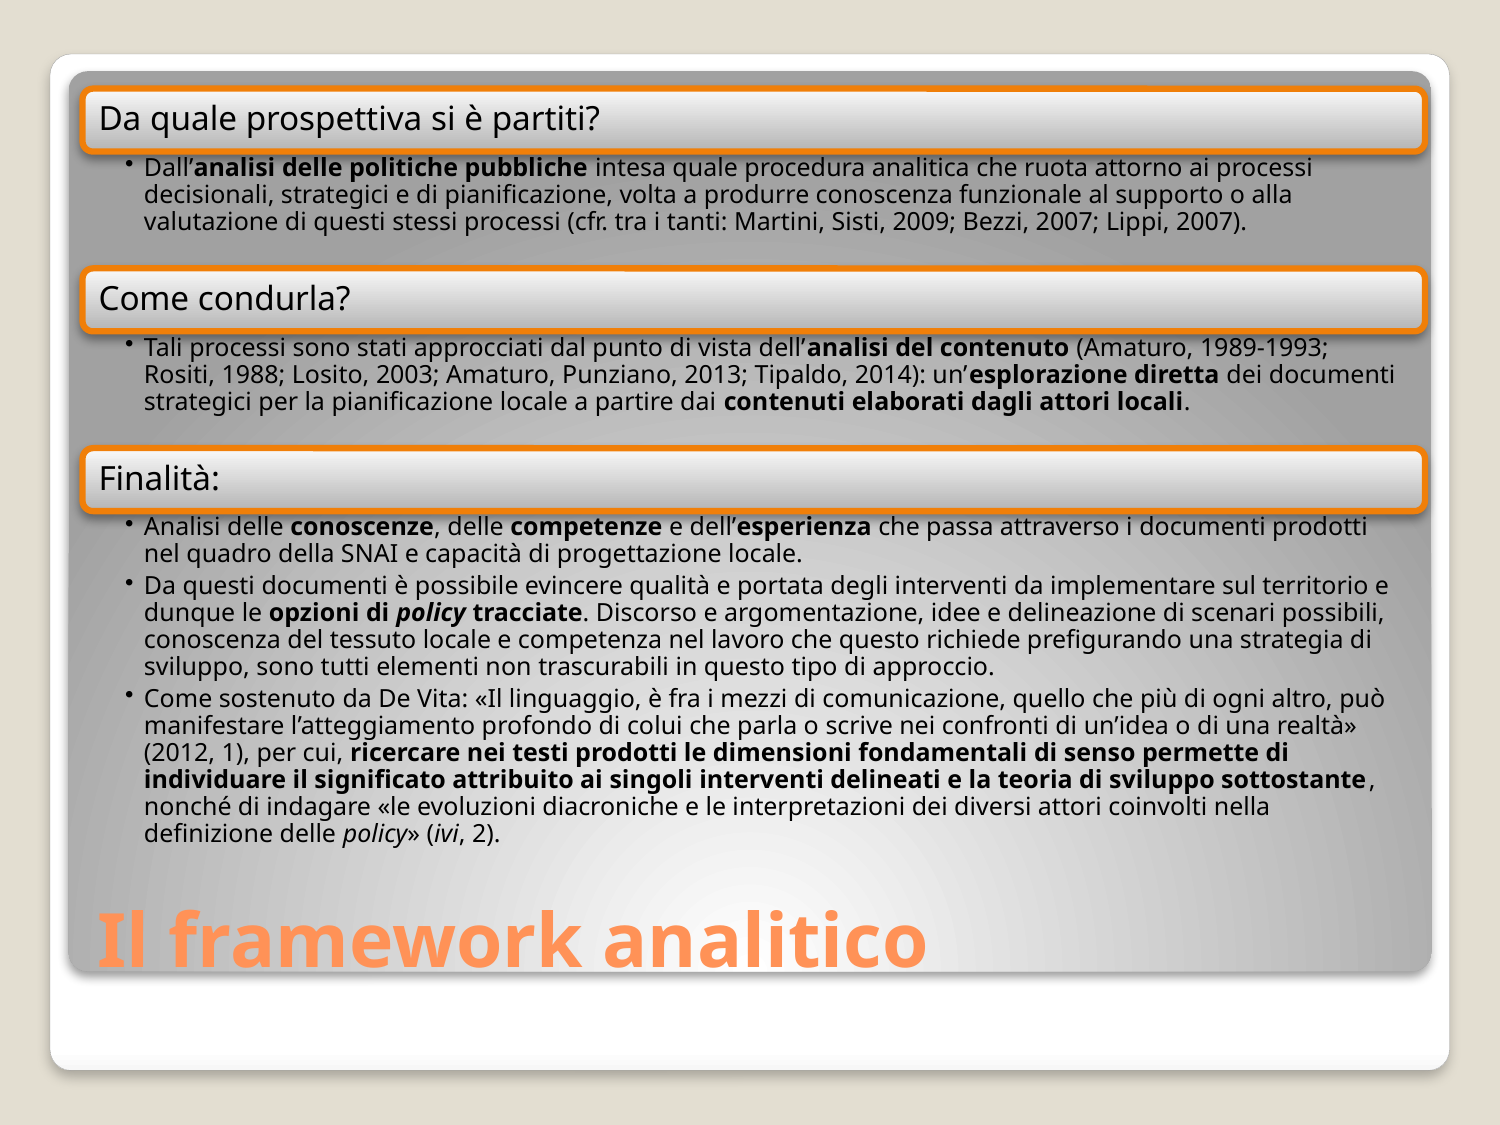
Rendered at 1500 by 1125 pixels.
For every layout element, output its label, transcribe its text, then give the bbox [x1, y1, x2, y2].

title Il framework analitico [82, 904, 1425, 990]
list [82, 86, 1426, 894]
